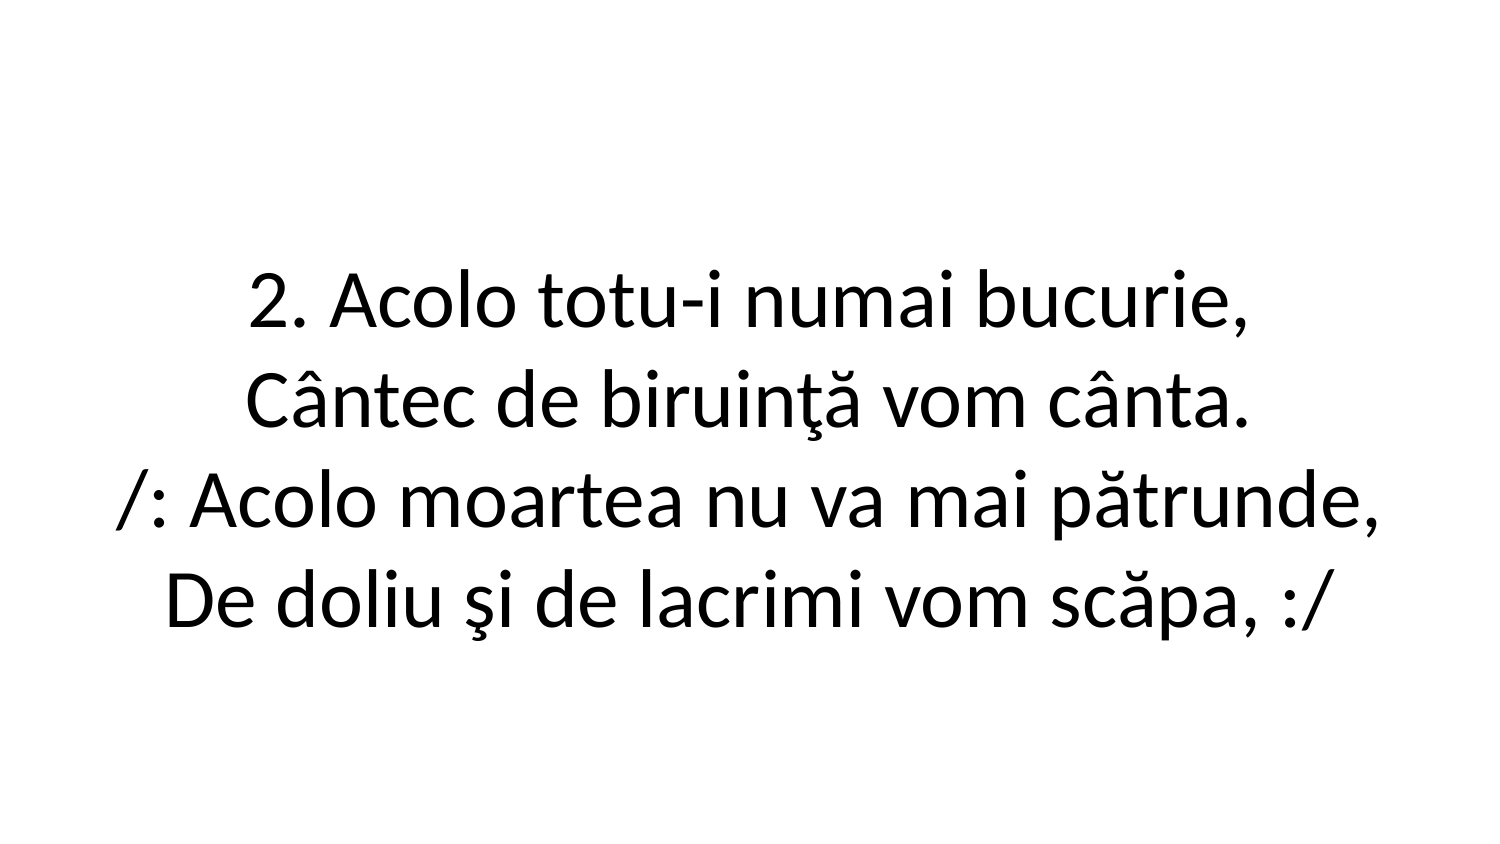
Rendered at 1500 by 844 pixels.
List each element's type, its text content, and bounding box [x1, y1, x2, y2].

text_box 2. Acolo totu-i numai bucurie, Cântec de biruinţă vom cânta. /: Acolo moartea nu va mai pătrunde, De doliu şi de lacrimi vom scăpa, :/ [101, 192, 1399, 652]
